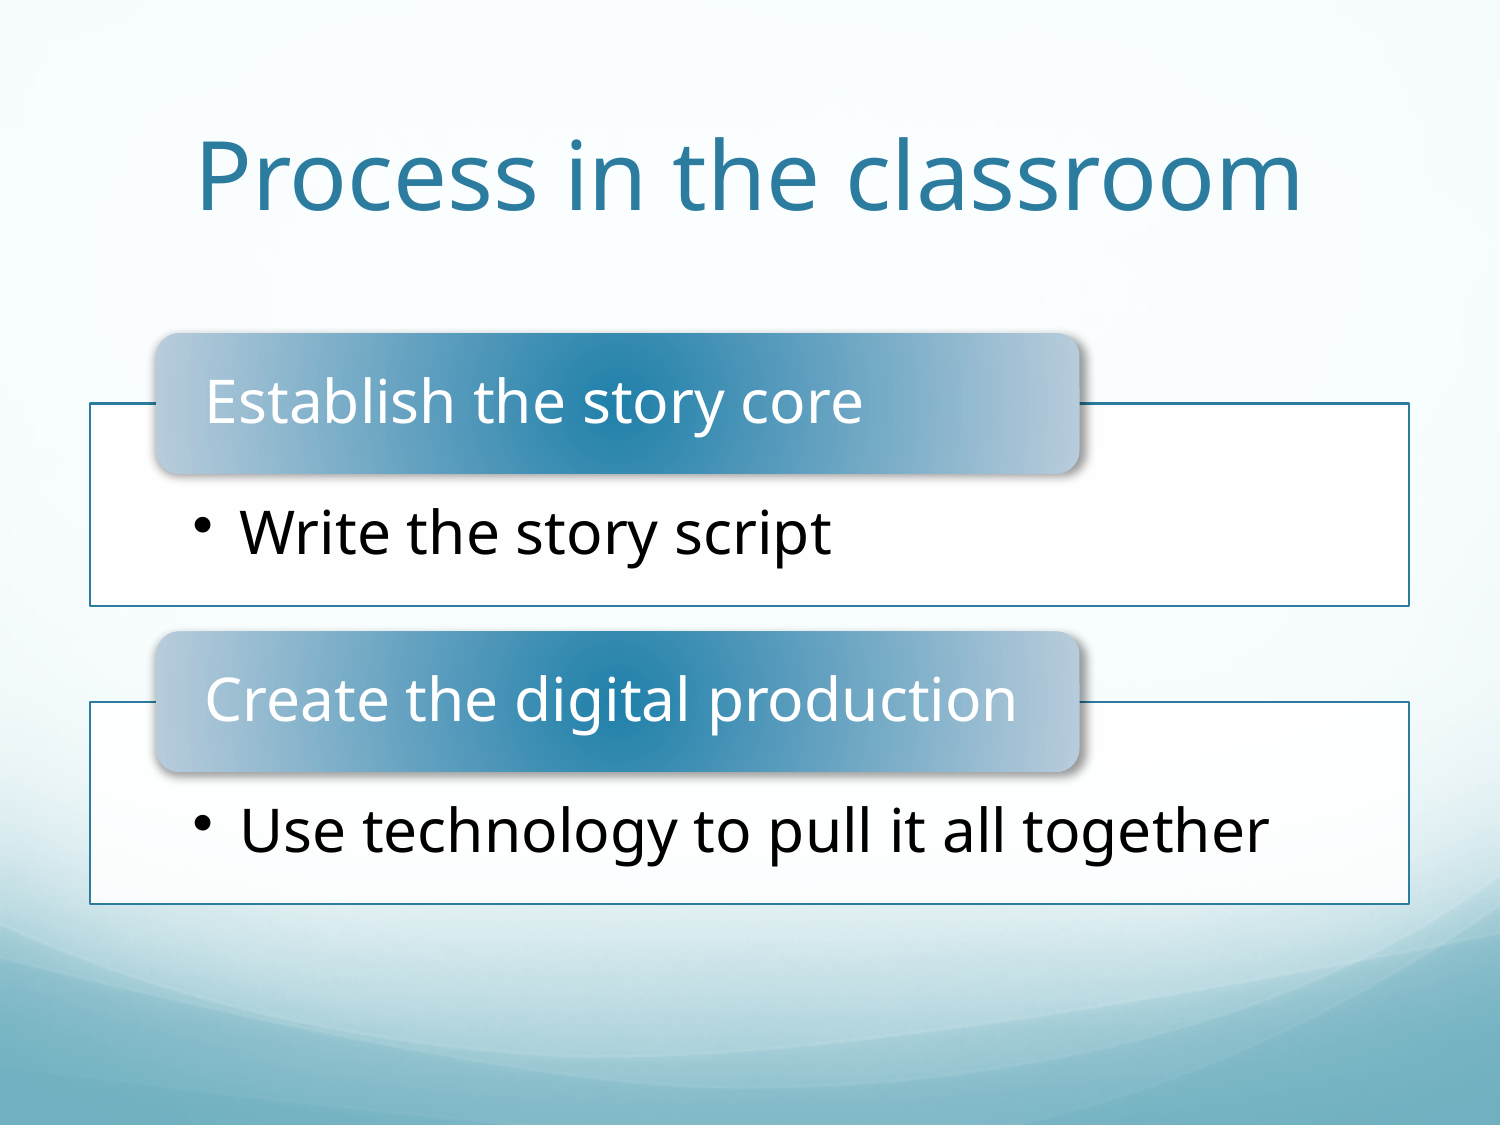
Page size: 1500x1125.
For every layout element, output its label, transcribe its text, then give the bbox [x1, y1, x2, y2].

title Process in the classroom [90, 17, 1410, 237]
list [89, 261, 1410, 976]
